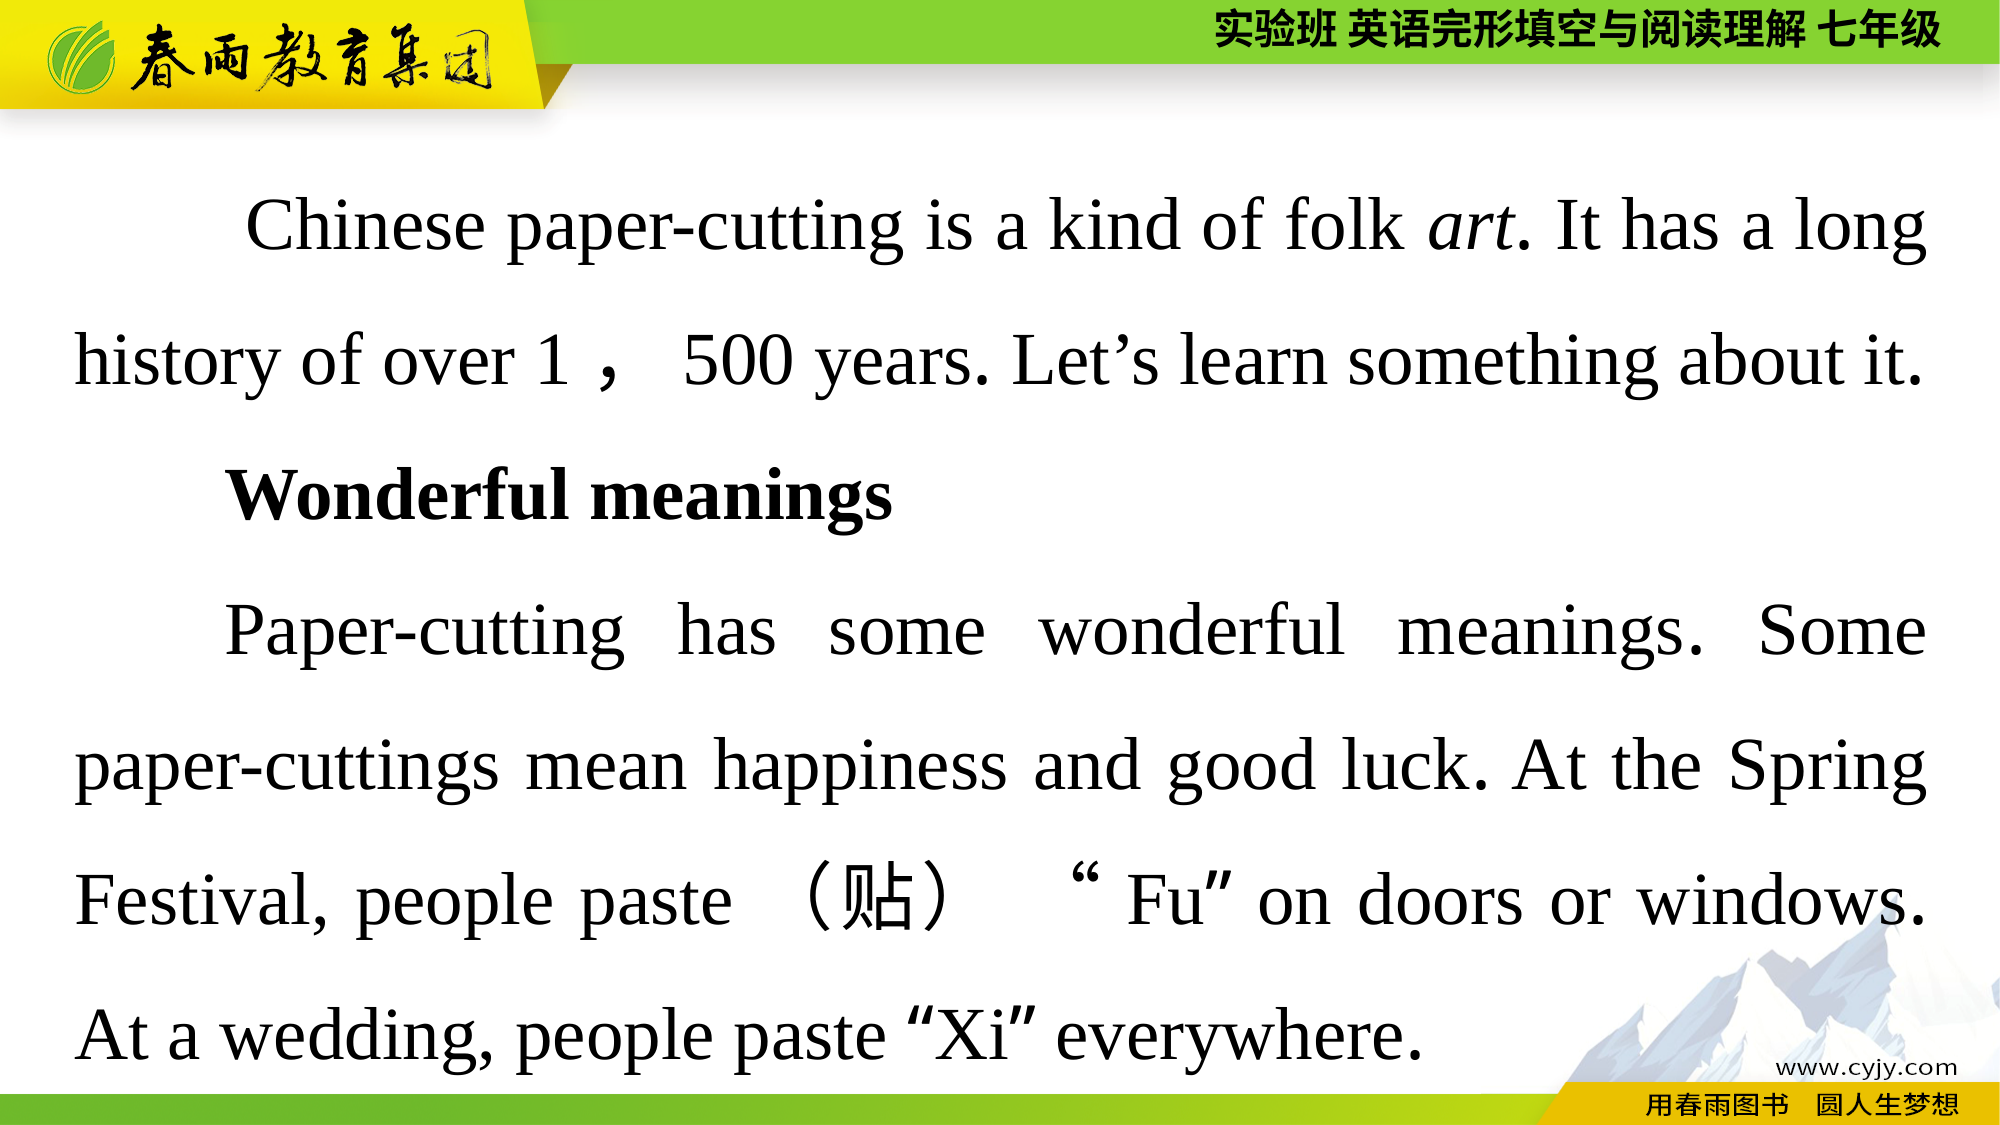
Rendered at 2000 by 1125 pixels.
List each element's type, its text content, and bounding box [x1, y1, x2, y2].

list Chinese paper-cutting is a kind of folk art. It has a long history of over 1，500 years. Let’s learn something about it. Wonderful meanings Paper-cutting has some wonderful meanings. Some paper-cuttings mean happiness and good luck. At the Spring Festival, people paste（贴） “Fu” on doors or windows. At a wedding, people paste “Xi” everywhere. [59, 122, 1944, 1092]
picture [0, 0, 2000, 1125]
